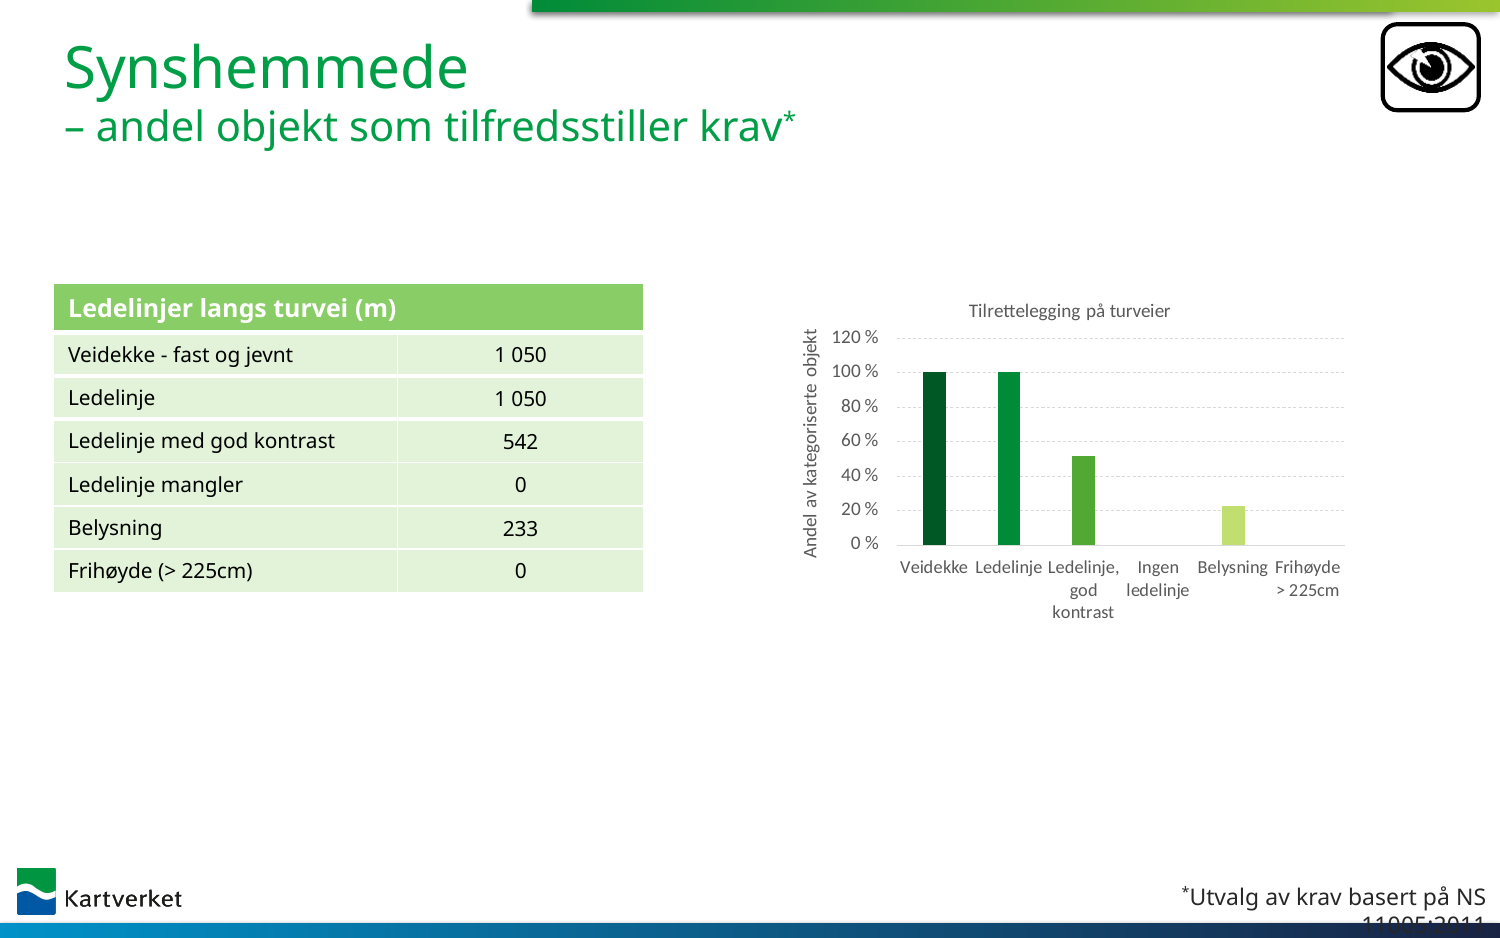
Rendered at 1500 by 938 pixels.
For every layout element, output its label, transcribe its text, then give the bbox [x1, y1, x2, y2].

table_cell Ledelinje med god kontrast [54, 421, 397, 462]
table_cell 542 [398, 421, 643, 462]
table_header Ledelinjer langs turvei (m) [54, 284, 643, 330]
table_cell Ledelinje mangler [54, 463, 397, 505]
table_cell Ledelinje [54, 378, 397, 417]
text_box *Utvalg av krav basert på NS 11005:2011 [1068, 873, 1500, 938]
table_cell 1 050 [398, 335, 643, 374]
text_box Synshemmede – andel objekt som tilfredsstiller krav* [49, 24, 1431, 158]
table_cell 1 050 [398, 378, 643, 417]
table_cell 233 [398, 507, 643, 548]
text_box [1382, 24, 1480, 111]
table_cell 0 [398, 463, 643, 505]
table_cell Veidekke - fast og jevnt [54, 335, 397, 374]
table_cell Belysning [54, 507, 397, 548]
picture [791, 291, 1348, 630]
table_cell 0 [398, 550, 643, 592]
table_cell Frihøyde (> 225cm) [54, 550, 397, 592]
